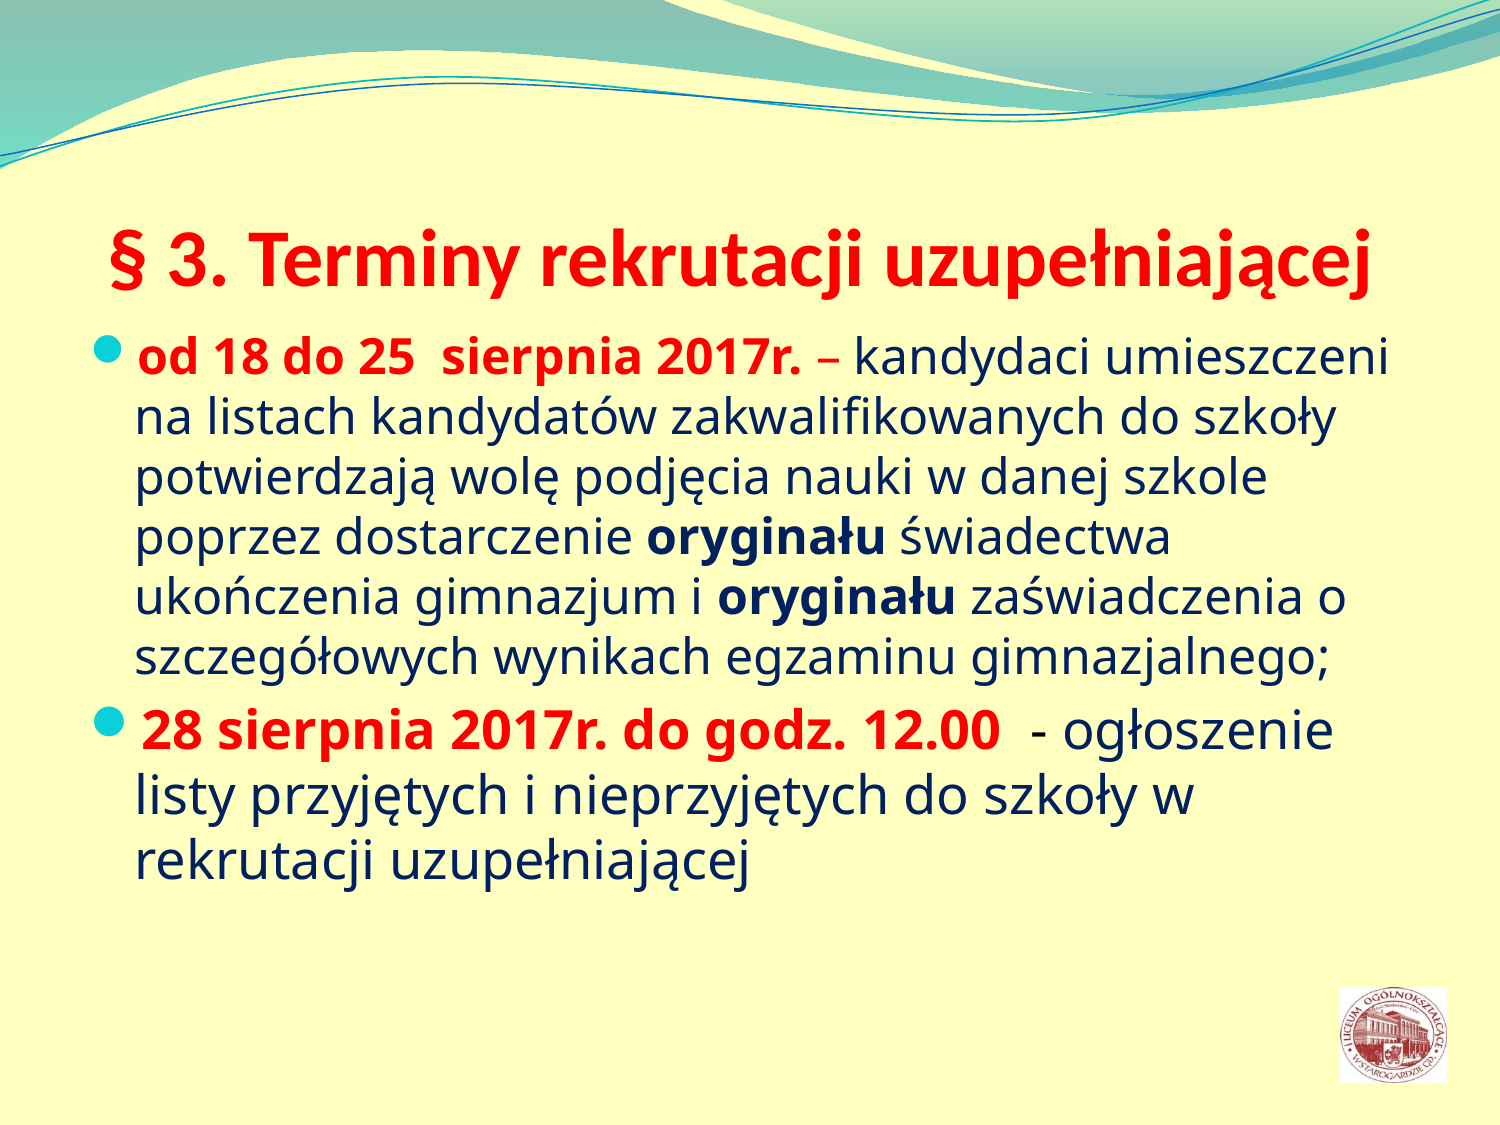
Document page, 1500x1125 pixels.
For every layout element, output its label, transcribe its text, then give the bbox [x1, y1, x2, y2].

title § 3. Terminy rekrutacji uzupełniającej [75, 115, 1425, 303]
picture [1340, 987, 1448, 1083]
list od 18 do 25 sierpnia 2017r. – kandydaci umieszczeni na listach kandydatów zakwalifikowanych do szkoły potwierdzają wolę podjęcia nauki w danej szkole poprzez dostarczenie oryginału świadectwa ukończenia gimnazjum i oryginału zaświadczenia o szczegółowych wynikach egzaminu gimnazjalnego; 28 sierpnia 2017r. do godz. 12.00 - ogłoszenie listy przyjętych i nieprzyjętych do szkoły w rekrutacji uzupełniającej [75, 317, 1425, 1038]
